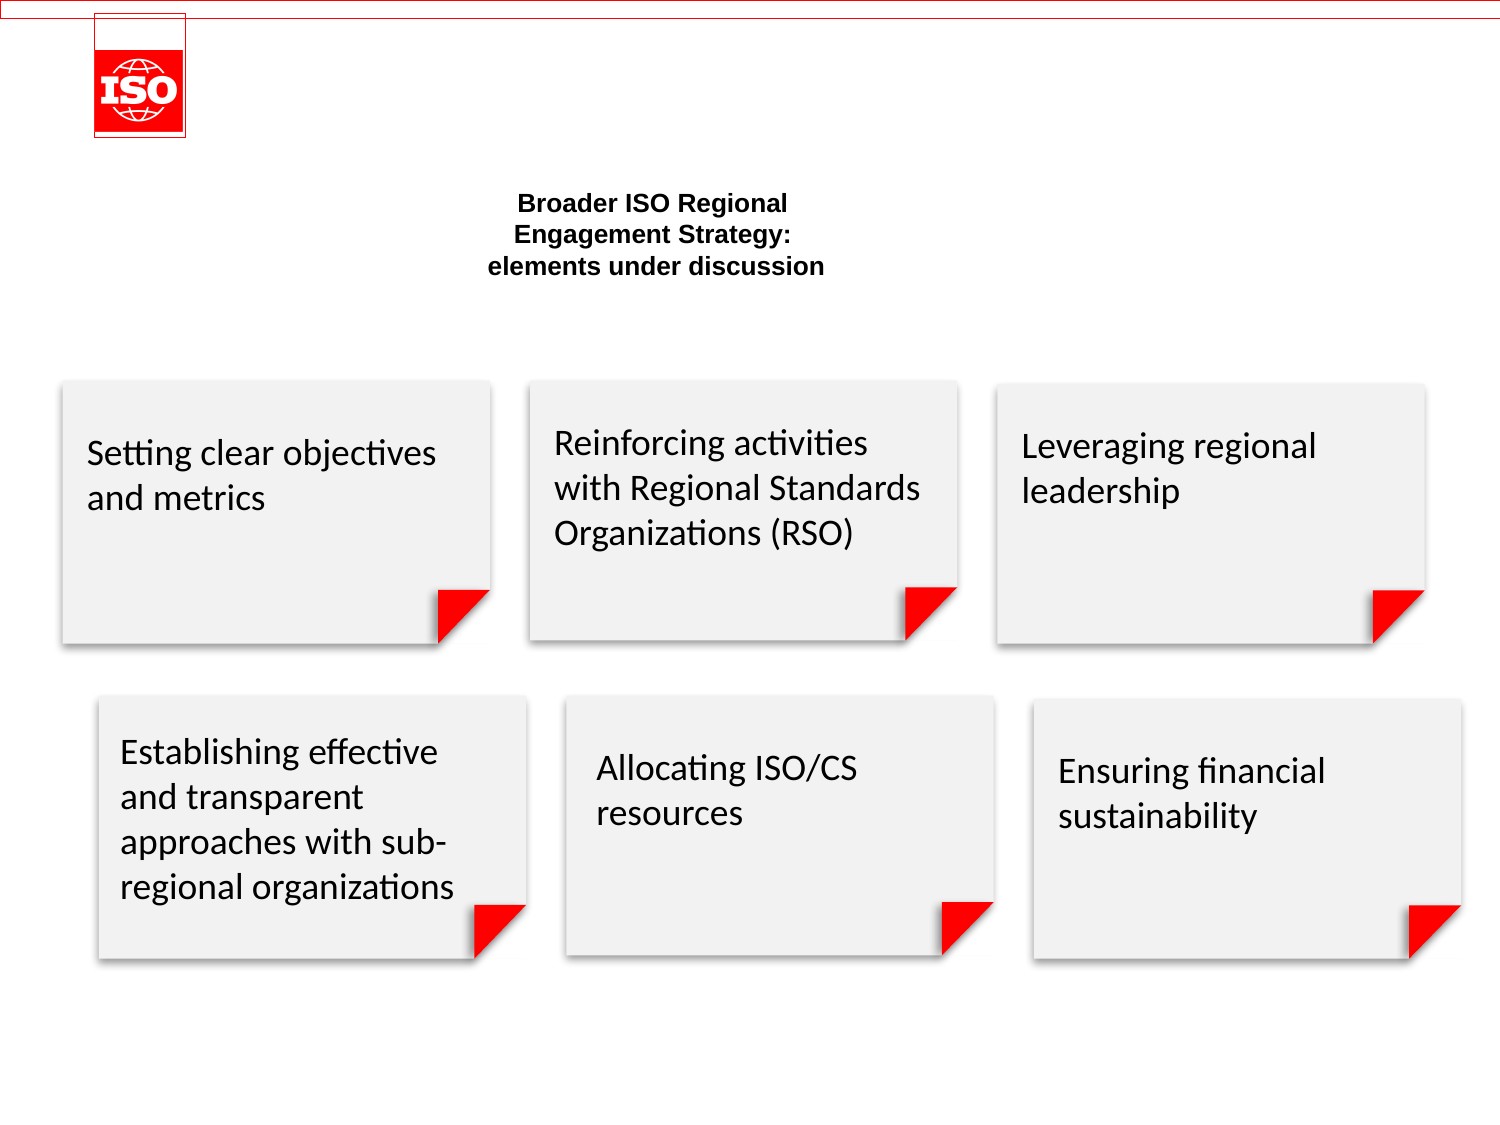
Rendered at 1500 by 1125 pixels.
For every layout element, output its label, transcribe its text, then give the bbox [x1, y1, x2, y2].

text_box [566, 695, 994, 956]
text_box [997, 383, 1425, 644]
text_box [1033, 698, 1462, 959]
title Broader ISO Regional Engagement Strategy: elements under discussion [0, 178, 1313, 321]
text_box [98, 695, 527, 959]
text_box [62, 380, 491, 644]
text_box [529, 380, 958, 641]
